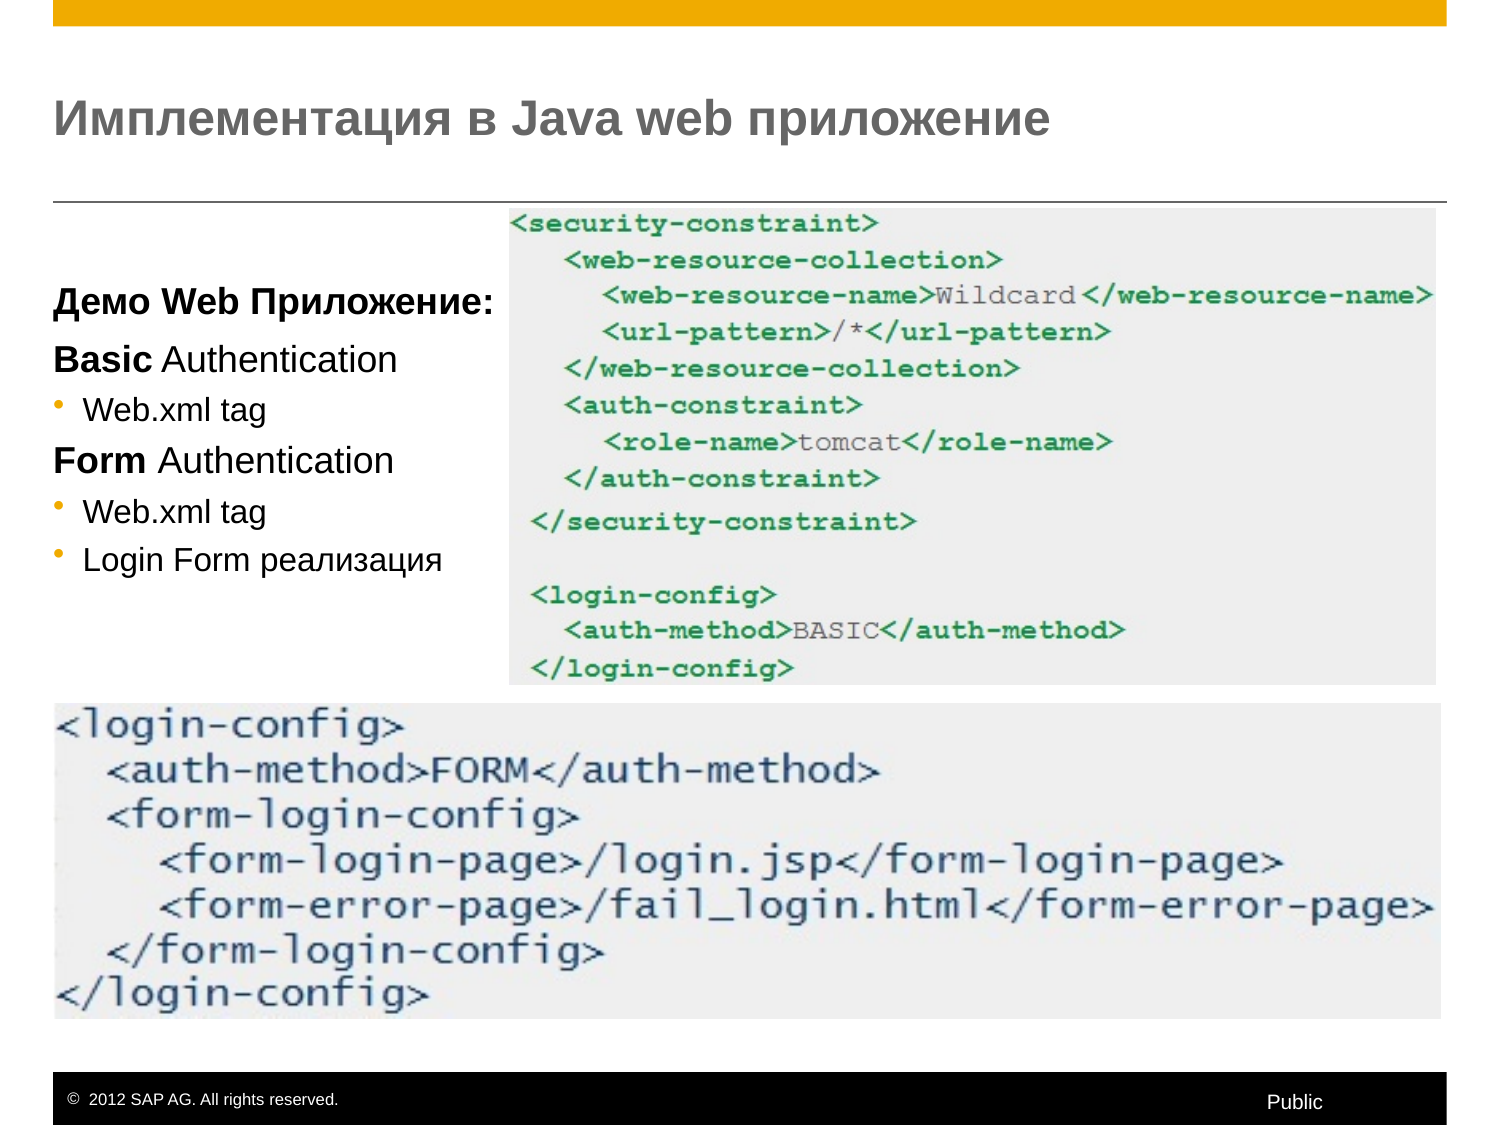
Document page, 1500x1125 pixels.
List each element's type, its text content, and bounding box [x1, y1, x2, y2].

picture [508, 207, 1437, 685]
list Демо Web Приложение: Basic Authentication Web.xml tag Form Authentication Web.xml tag Login Form реализация [53, 277, 913, 703]
picture [53, 703, 1441, 1020]
title Имплементация в Java web приложение [53, 53, 1447, 178]
